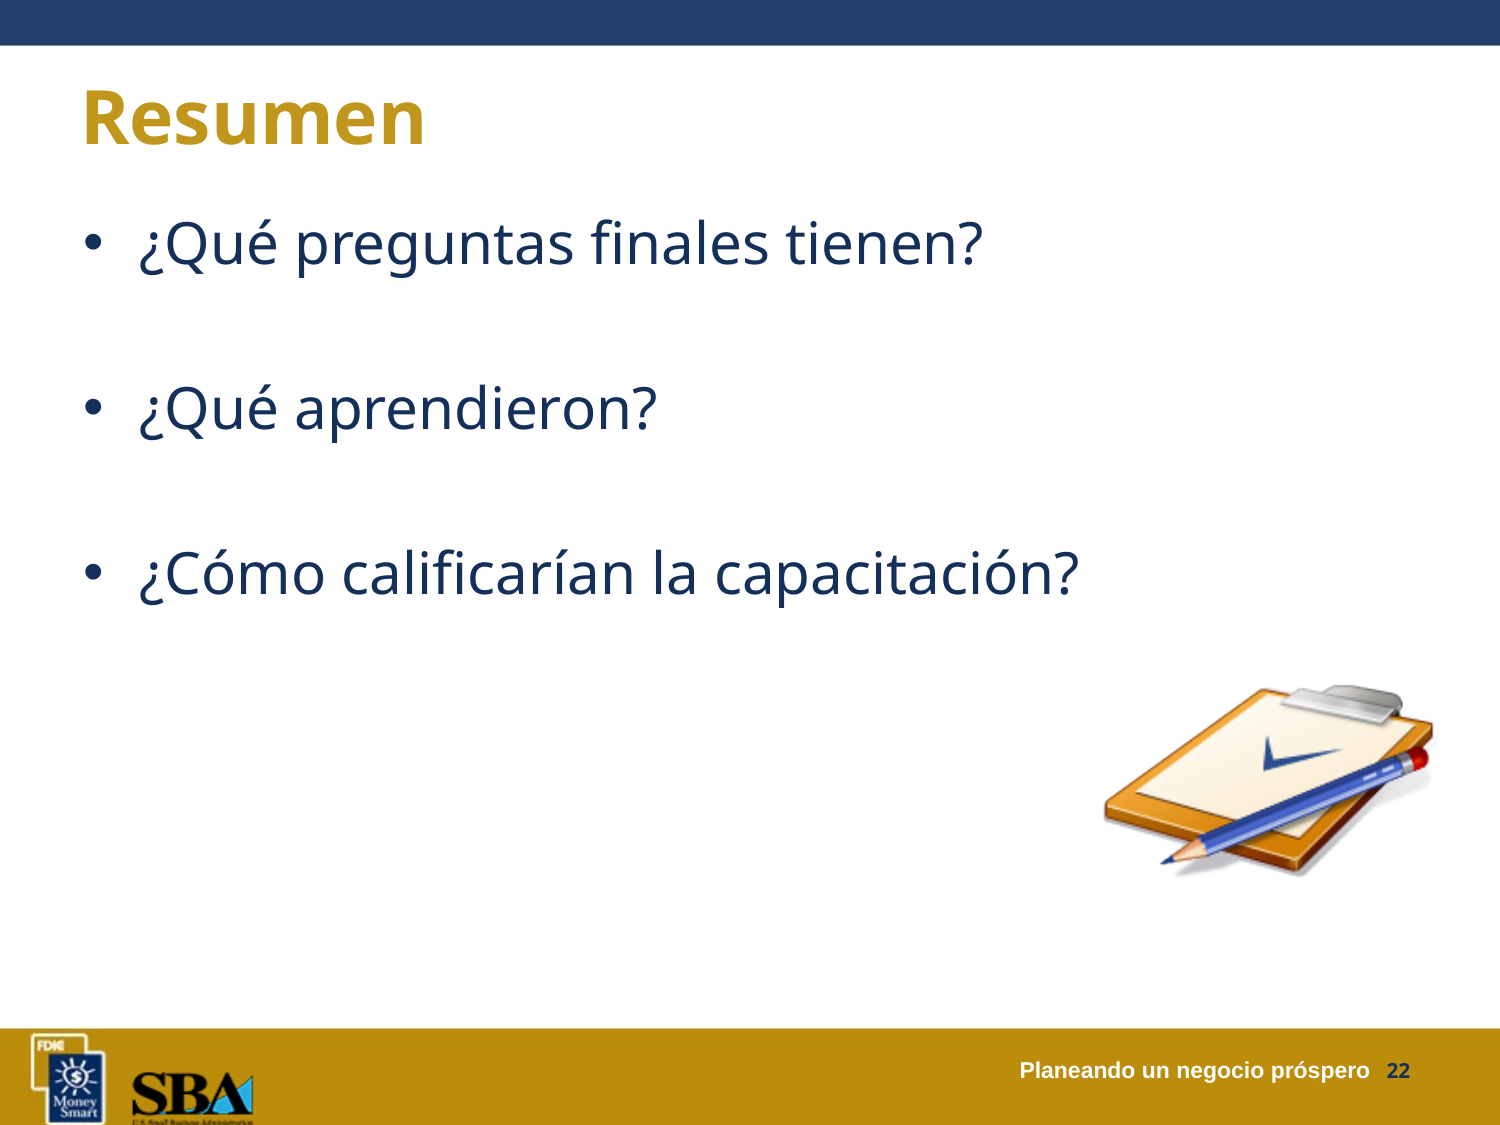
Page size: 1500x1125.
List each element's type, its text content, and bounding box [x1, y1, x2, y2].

title Resumen [64, 62, 1416, 163]
picture [0, 0, 1500, 1125]
list ¿Qué preguntas finales tienen? ¿Qué aprendieron? ¿Cómo calificarían la capacitación? [68, 198, 1419, 900]
